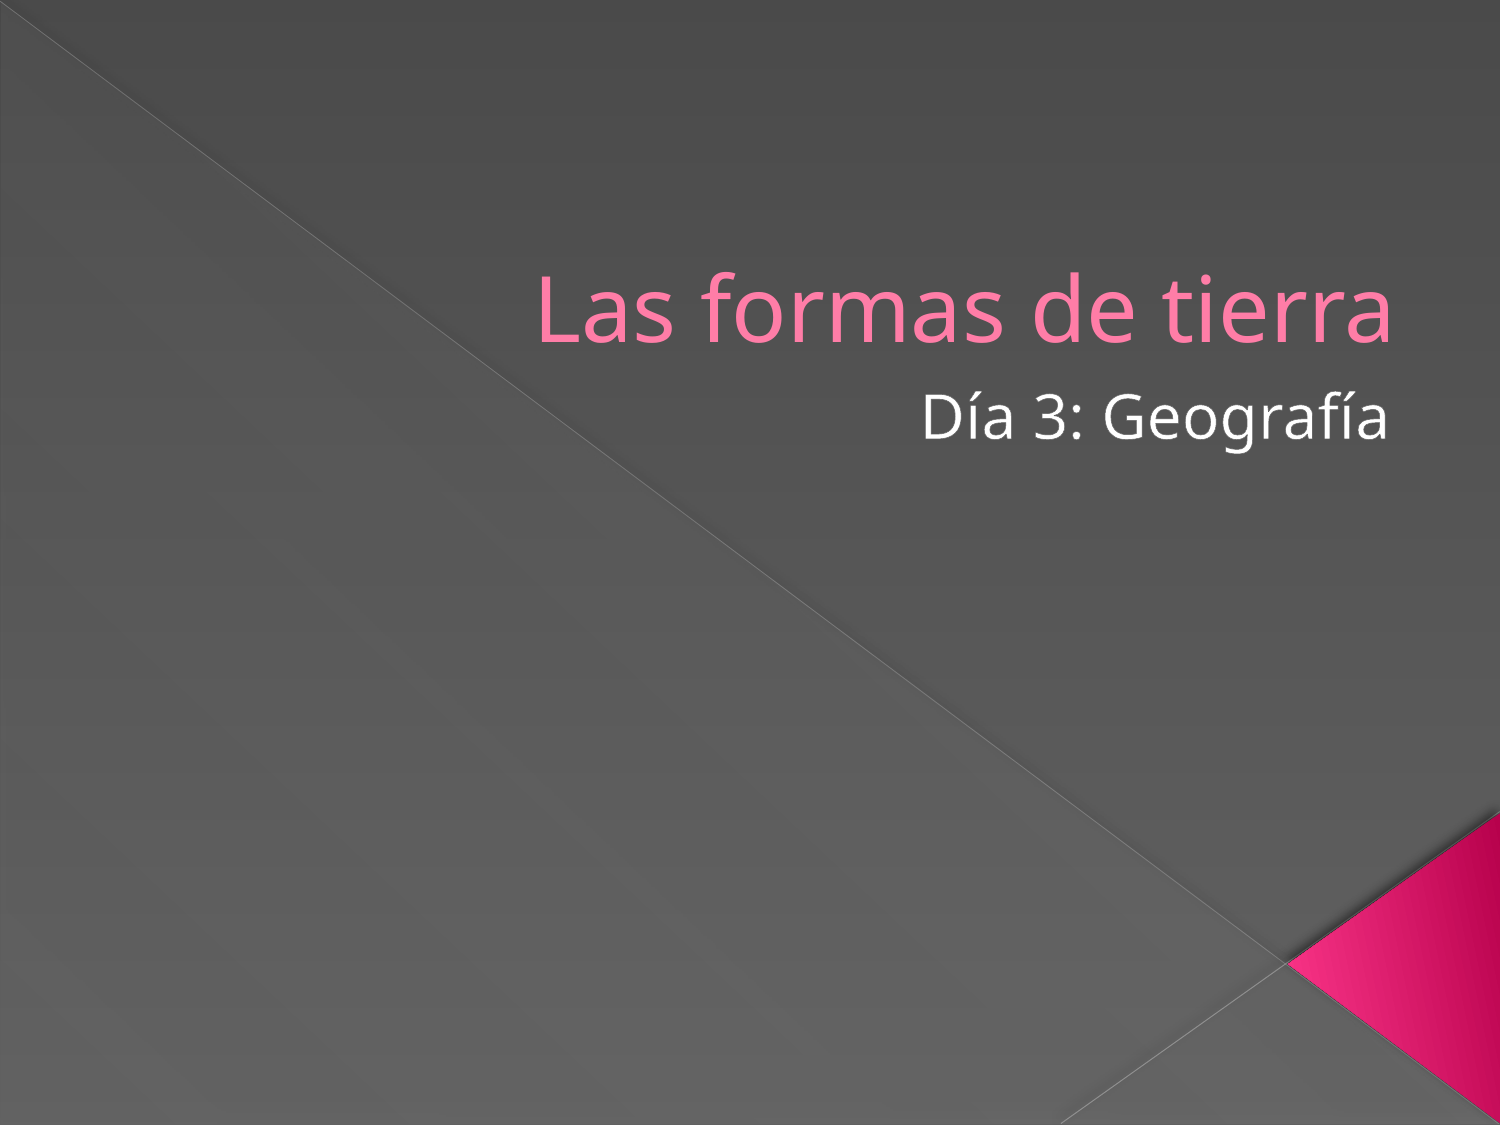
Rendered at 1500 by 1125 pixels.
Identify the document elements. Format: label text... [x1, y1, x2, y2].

subtitle Día 3: Geografía [88, 369, 1412, 657]
title Las formas de tierra [88, 127, 1412, 369]
